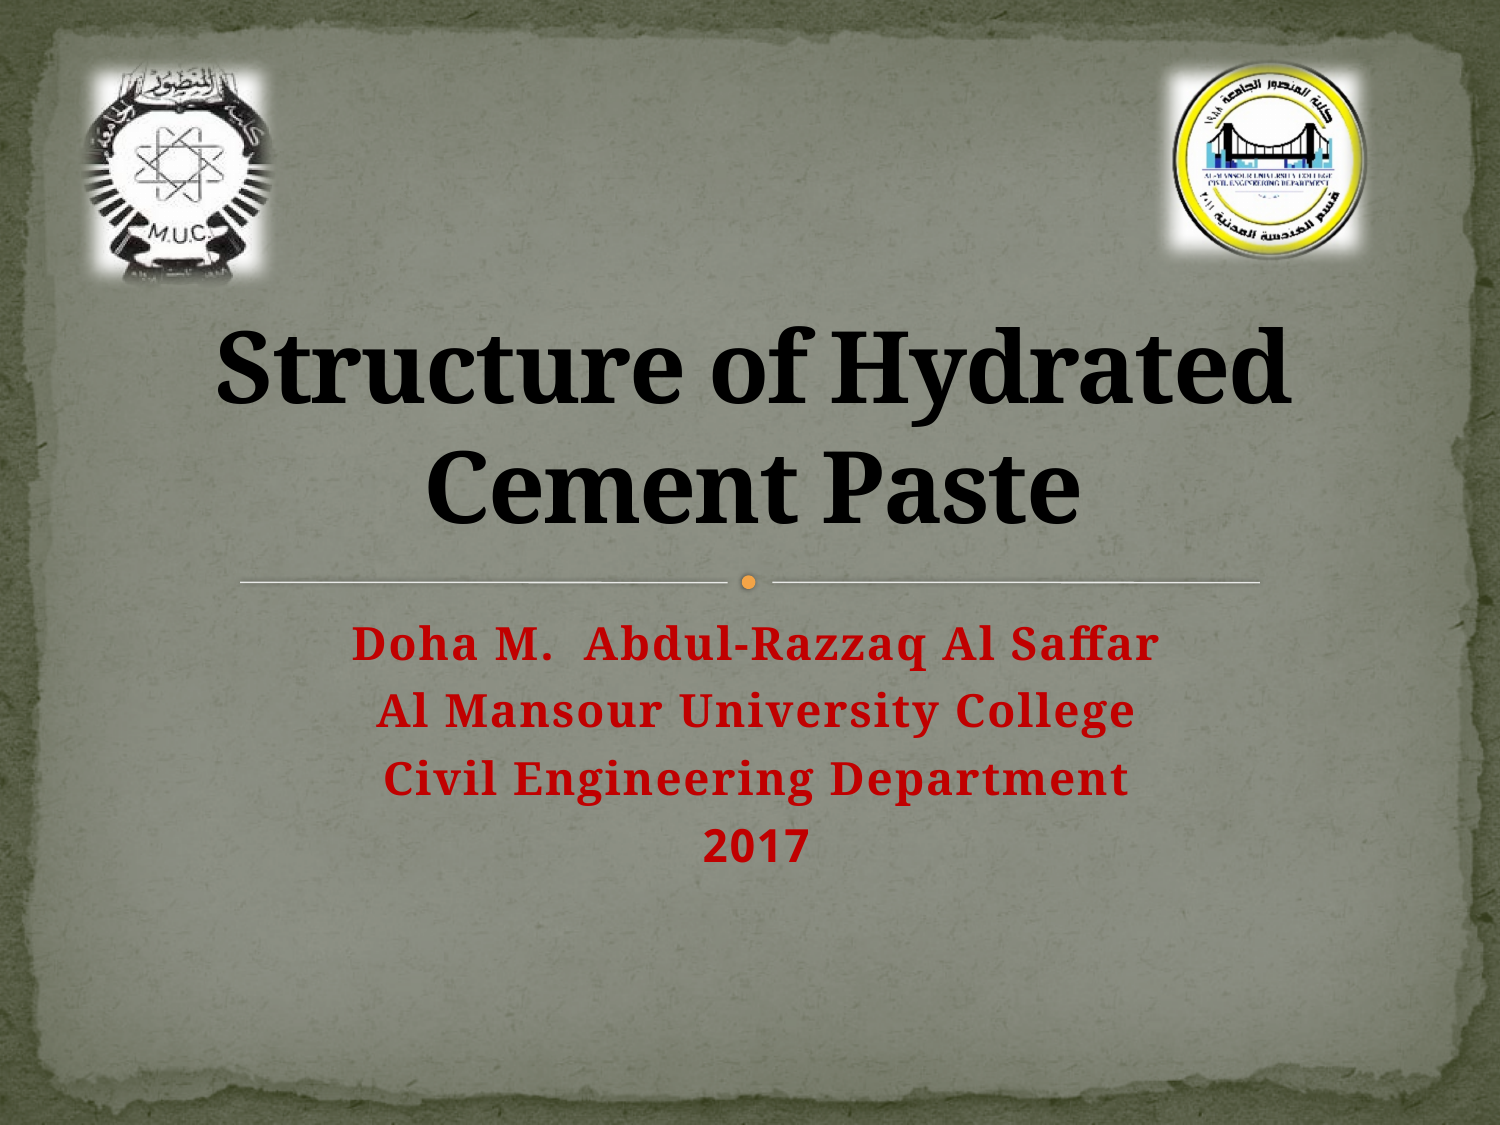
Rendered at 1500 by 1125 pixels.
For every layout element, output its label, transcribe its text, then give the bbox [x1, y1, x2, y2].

title Structure of Hydrated Cement Paste [72, 326, 1435, 551]
picture [78, 56, 279, 290]
picture [1153, 56, 1375, 267]
subtitle Doha M. Abdul-Razzaq Al Saffar Al Mansour University College Civil Engineering Department 2017 [75, 606, 1438, 795]
